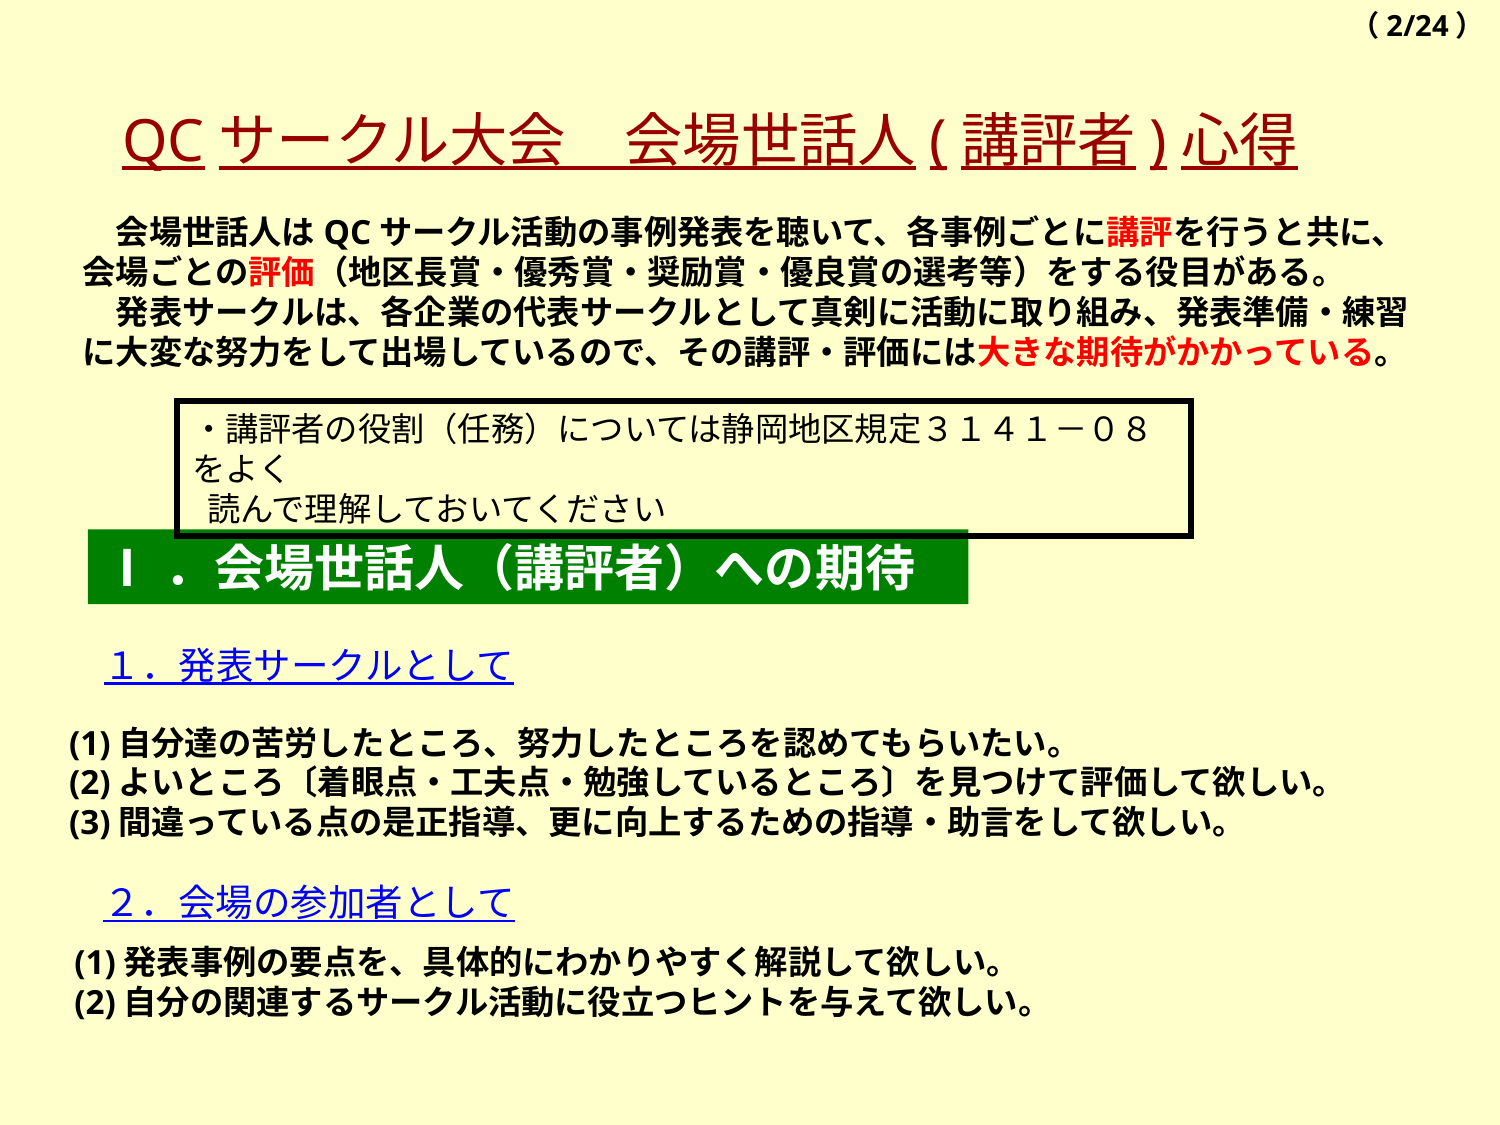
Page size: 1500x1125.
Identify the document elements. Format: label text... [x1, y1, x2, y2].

text_box (1)自分達の苦労したところ、努力したところを認めてもらいたい。 (2)よいところ〔着眼点・工夫点・勉強しているところ〕を見つけて評価して欲しい。 (3)間違っている点の是正指導、更に向上するための指導・助言をして欲しい。 [54, 714, 1362, 849]
text_box １．発表サークルとして [89, 634, 530, 695]
text_box (1)発表事例の要点を、具体的にわかりやすく解説して欲しい。 (2)自分の関連するサークル活動に役立つヒントを与えて欲しい。 [59, 934, 1068, 1029]
text_box ・講評者の役割（任務）については静岡地区規定３１４１－０８をよく 読んで理解しておいてください [177, 401, 1192, 536]
text_box Ⅰ．会場世話人（講評者）への期待 [87, 529, 969, 605]
text_box 会場世話人はQCサークル活動の事例発表を聴いて、各事例ごとに講評を行うと共に、 会場ごとの評価（地区長賞・優秀賞・奨励賞・優良賞の選考等）をする役目がある。 発表サークルは、各企業の代表サークルとして真剣に活動に取り組み、発表準備・練習 に大変な努力をして出場しているので、その講評・評価には大きな期待がかかっている。 [67, 204, 1425, 379]
text_box ２．会場の参加者として [88, 871, 530, 932]
slide_number （2/24） [1187, 0, 1500, 75]
text_box QCサークル大会 会場世話人(講評者)心得 [107, 95, 1314, 181]
